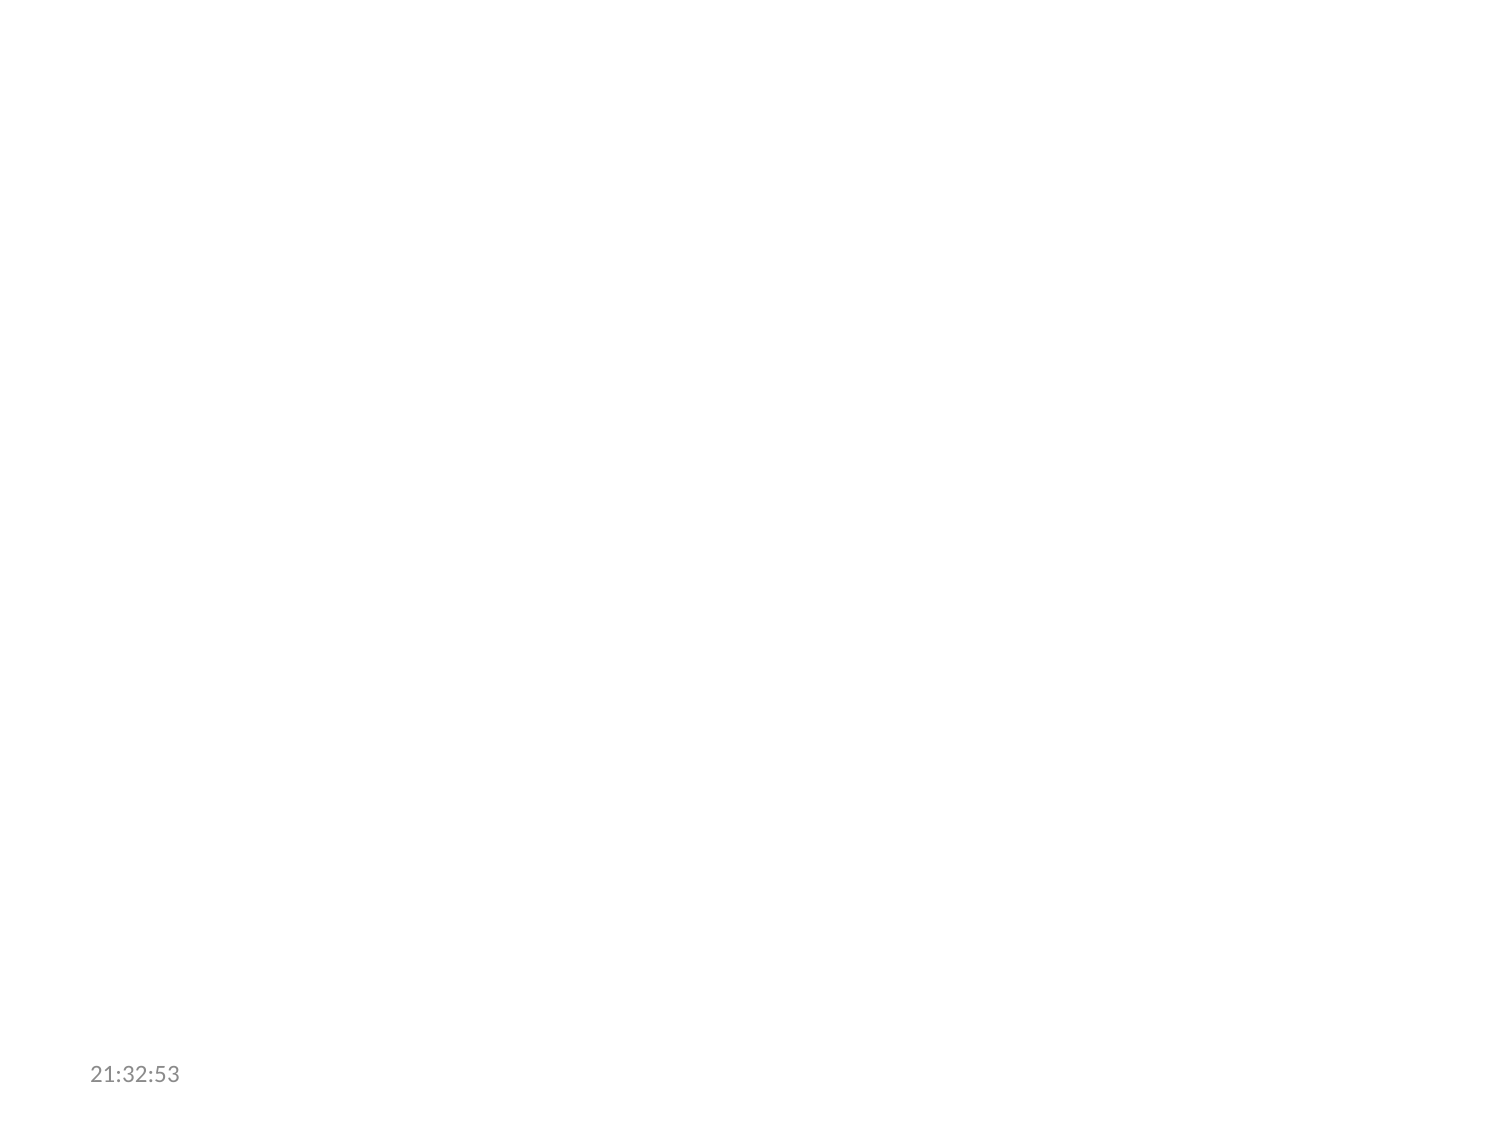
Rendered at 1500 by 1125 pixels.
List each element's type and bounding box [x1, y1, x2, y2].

slide_number [75, 1042, 425, 1103]
